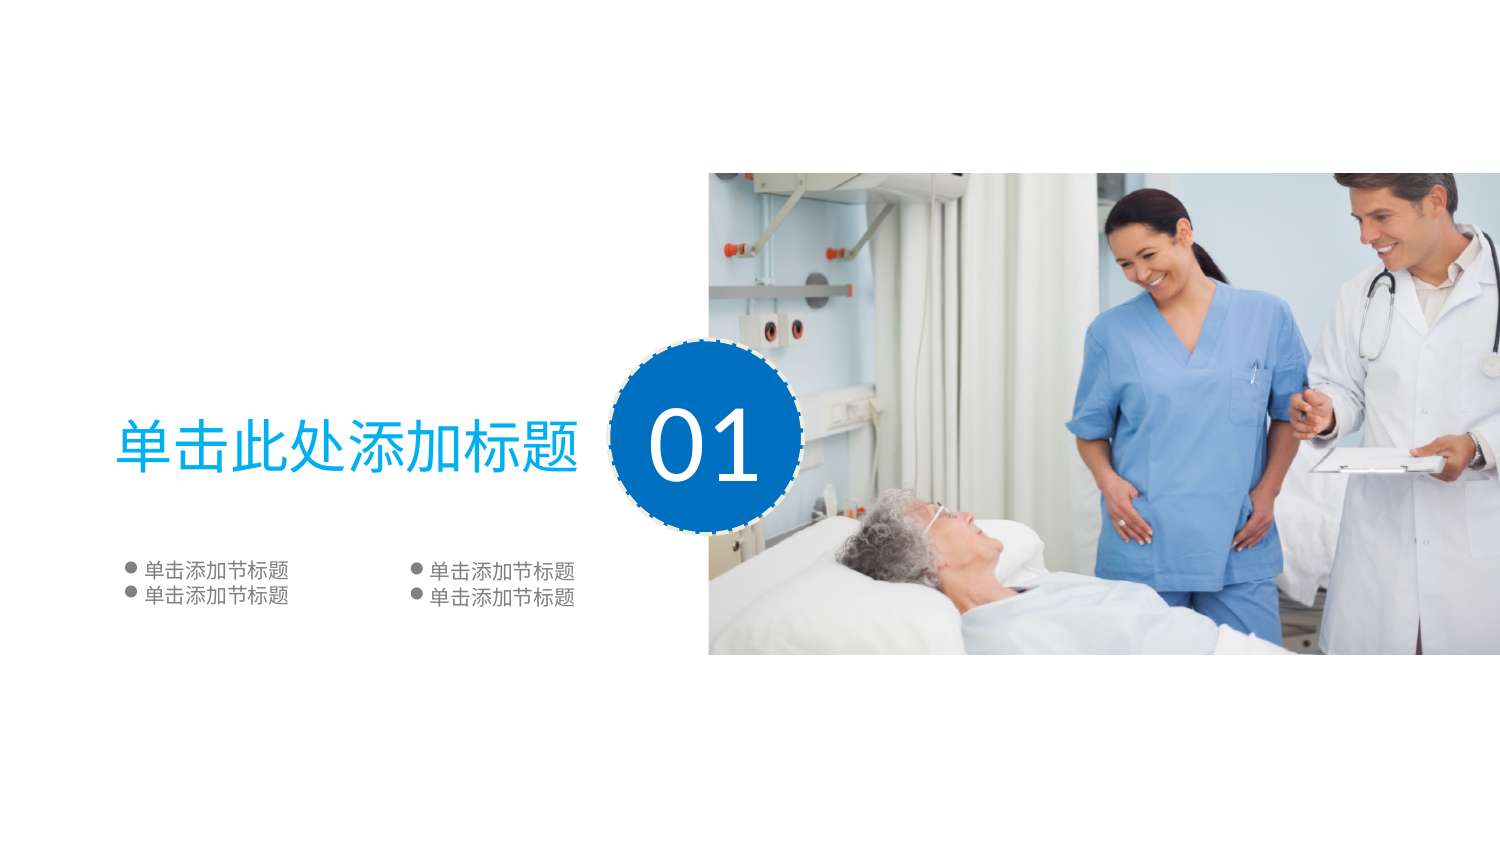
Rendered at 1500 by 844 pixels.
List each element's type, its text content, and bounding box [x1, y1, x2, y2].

text_box [707, 172, 1500, 657]
text_box 01 [606, 337, 806, 537]
text_box 单击此处添加标题 [102, 404, 592, 486]
text_box 单击添加节标题 单击添加节标题 [394, 551, 590, 617]
text_box 单击添加节标题 单击添加节标题 [112, 551, 353, 613]
